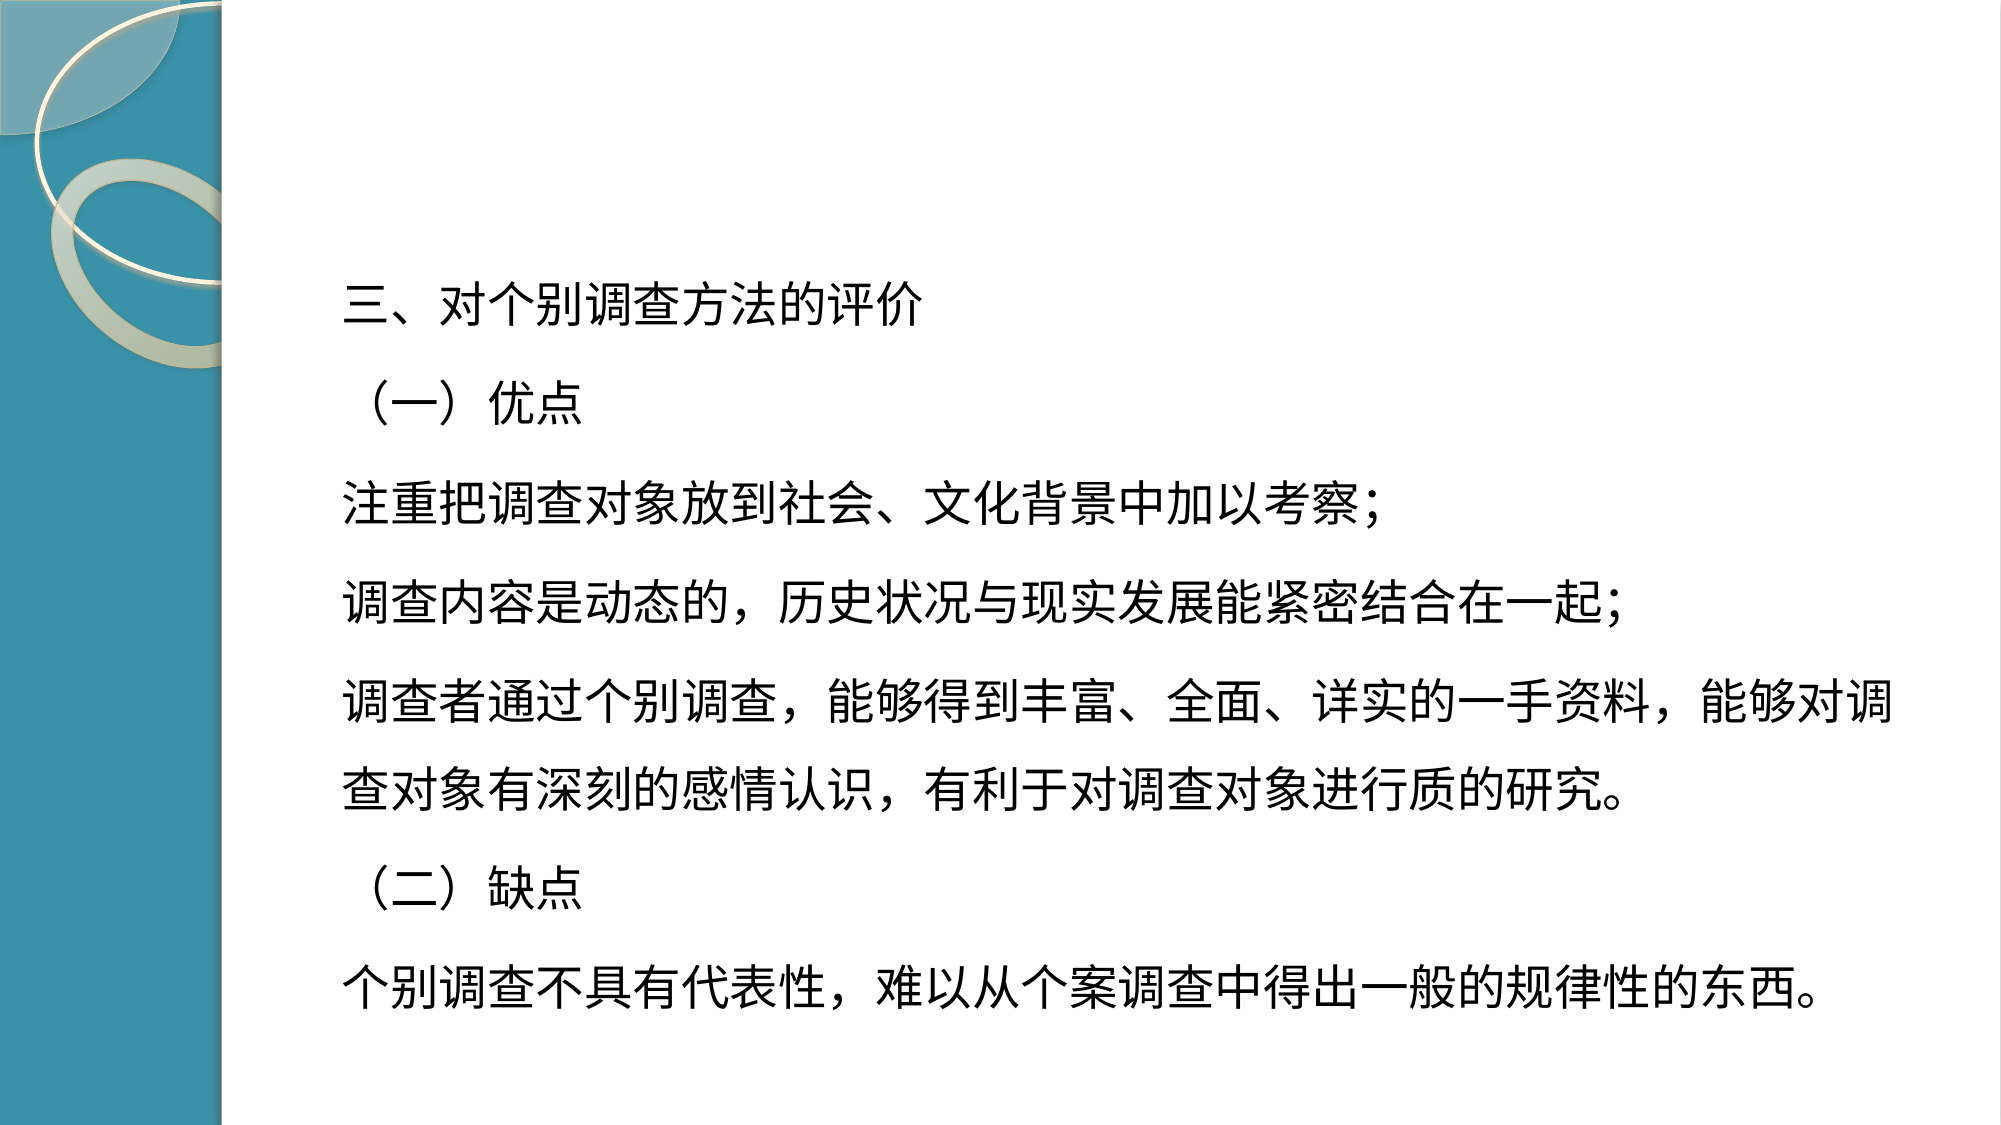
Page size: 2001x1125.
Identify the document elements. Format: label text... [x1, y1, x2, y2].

list 三、对个别调查方法的评价 （一）优点 注重把调查对象放到社会、文化背景中加以考察； 调查内容是动态的，历史状况与现实发展能紧密结合在一起； 调查者通过个别调查，能够得到丰富、全面、详实的一手资料，能够对调查对象有深刻的感情认识，有利于对调查对象进行质的研究。 （二）缺点 个别调查不具有代表性，难以从个案调查中得出一般的规律性的东西。 [313, 237, 1954, 1025]
